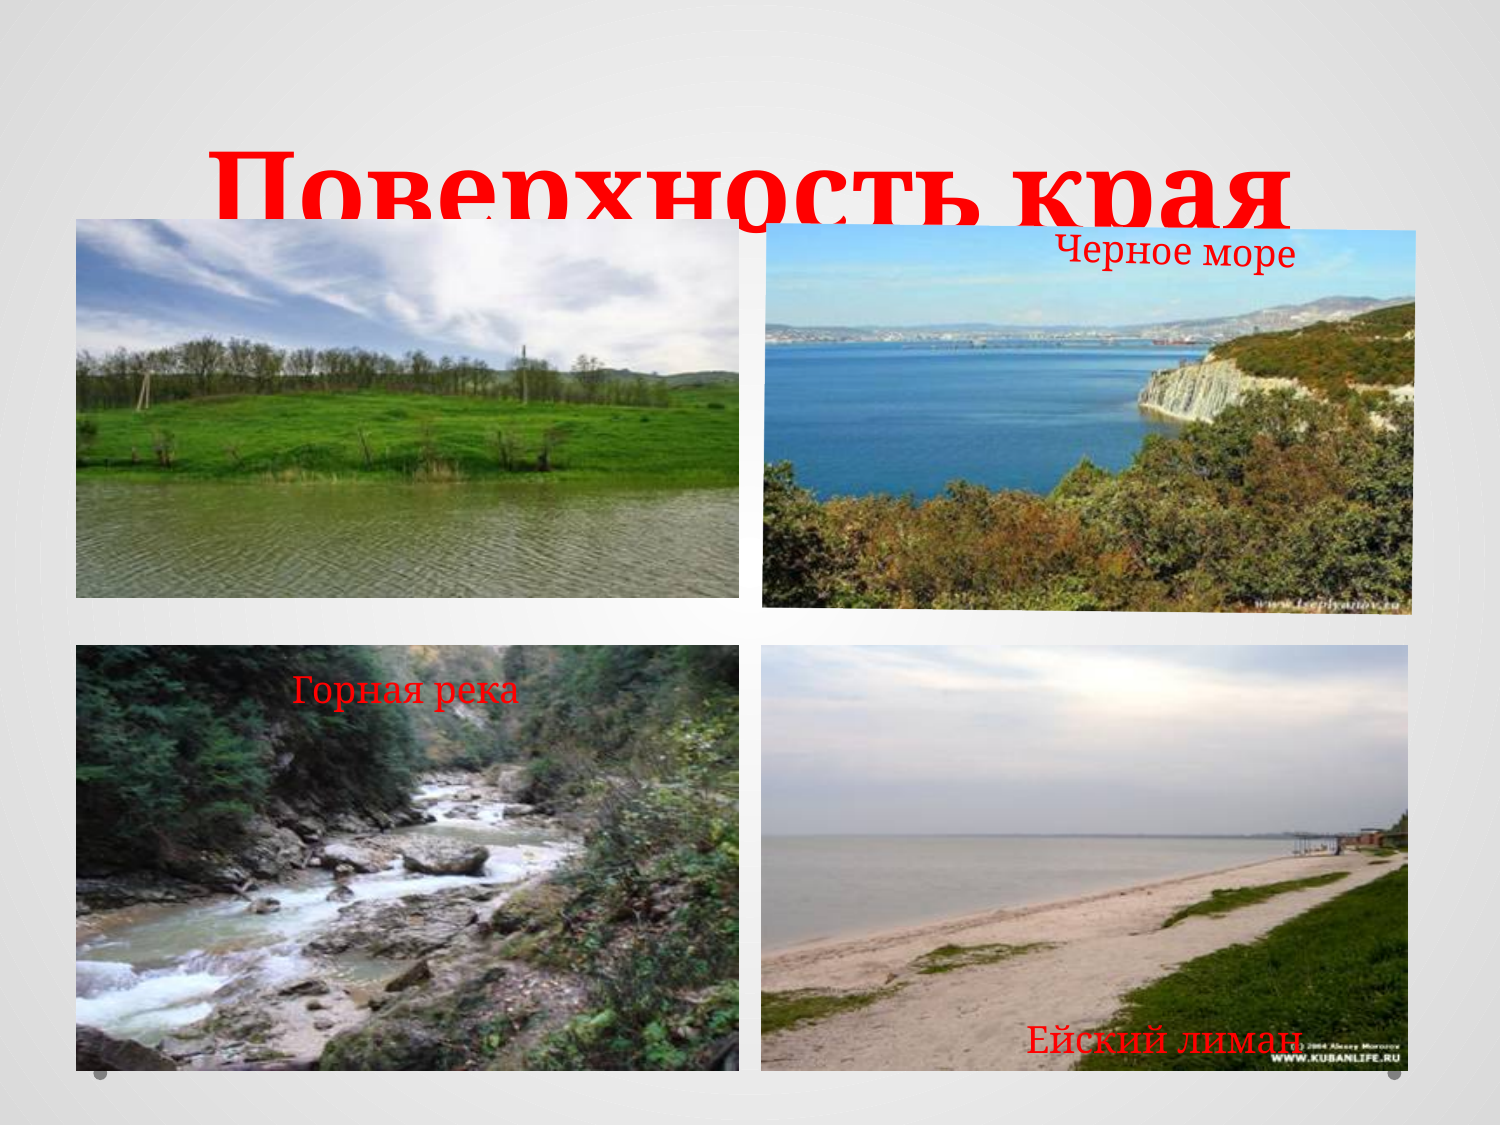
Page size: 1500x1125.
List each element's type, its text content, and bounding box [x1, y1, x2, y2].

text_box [76, 644, 739, 1071]
picture [986, 609, 1411, 614]
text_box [763, 223, 1427, 609]
picture [76, 219, 739, 599]
title Поверхность края [75, 0, 1425, 263]
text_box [761, 644, 1424, 1071]
